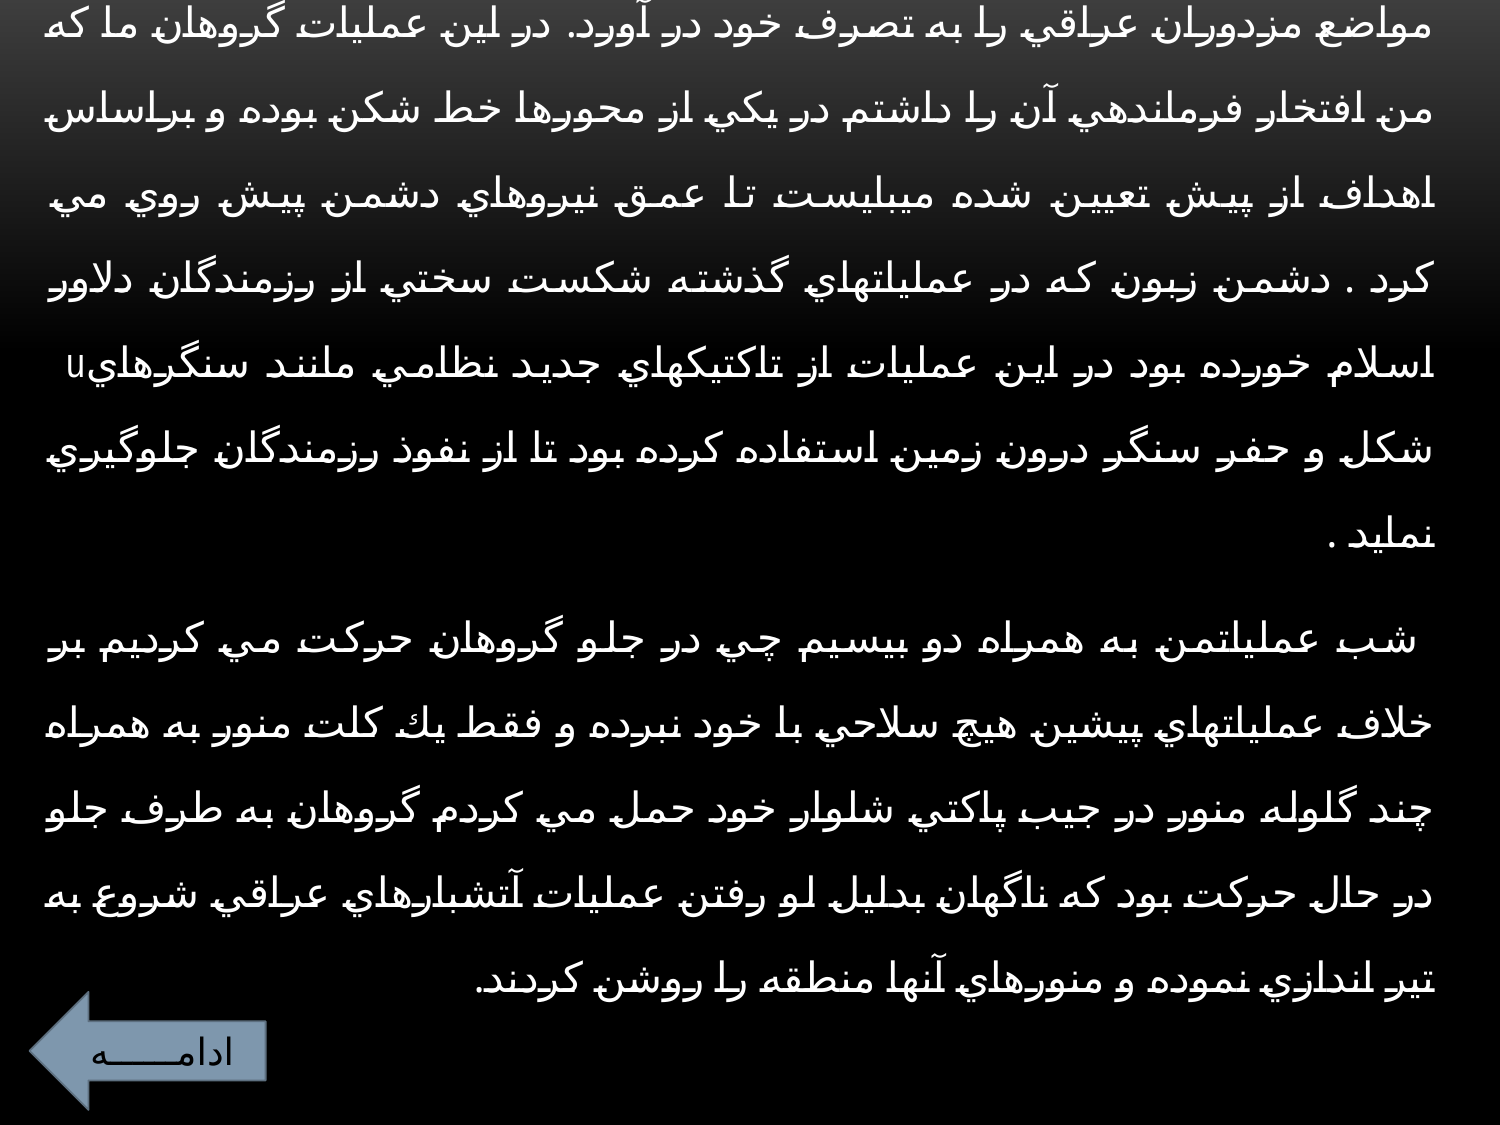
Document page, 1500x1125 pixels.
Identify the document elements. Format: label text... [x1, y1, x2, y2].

list مرحله دوم عمليات رمضان در تاريخ 26/4/1361 انجام شد. شبي كه گردان نور (كربلا) مي بايد از محور پاسگاه زيد عراق به خط دشمن بعثي يورش آورده و مواضع مزدوران عراقي را به تصرف خود در آورد. در اين عمليات گروهان ما كه من افتخار فرماندهي آن را داشتم در يكي از محورها خط شكن بوده و براساس اهداف از پيش تعيين شده ميبايست تا عمق نيروهاي دشمن پيش روي مي كرد . دشمن زبون كه در عملياتهاي گذشته شكست سختي از رزمندگان دلاور اسلام خورده بود در اين عمليات از تاكتيكهاي جديد نظامي مانند سنگرهايu شكل و حفر سنگر درون زمين استفاده كرده بود تا از نفوذ رزمندگان جلوگيري نمايد . شب عملياتمن به همراه دو بيسيم چي در جلو گروهان حركت مي كرديم بر خلاف عملياتهاي پيشين هيچ سلاحي با خود نبرده و فقط يك كلت منور به همراه چند گلوله منور در جيب پاكتي شلوار خود حمل مي كردم گروهان به طرف جلو در حال حركت بود كه ناگهان بدليل لو رفتن عمليات آتشبارهاي عراقي شروع به تير اندازي نموده و منورهاي آنها منطقه را روشن كردند. [29, 30, 1450, 1009]
text_box ادامــــــه [28, 991, 267, 1111]
